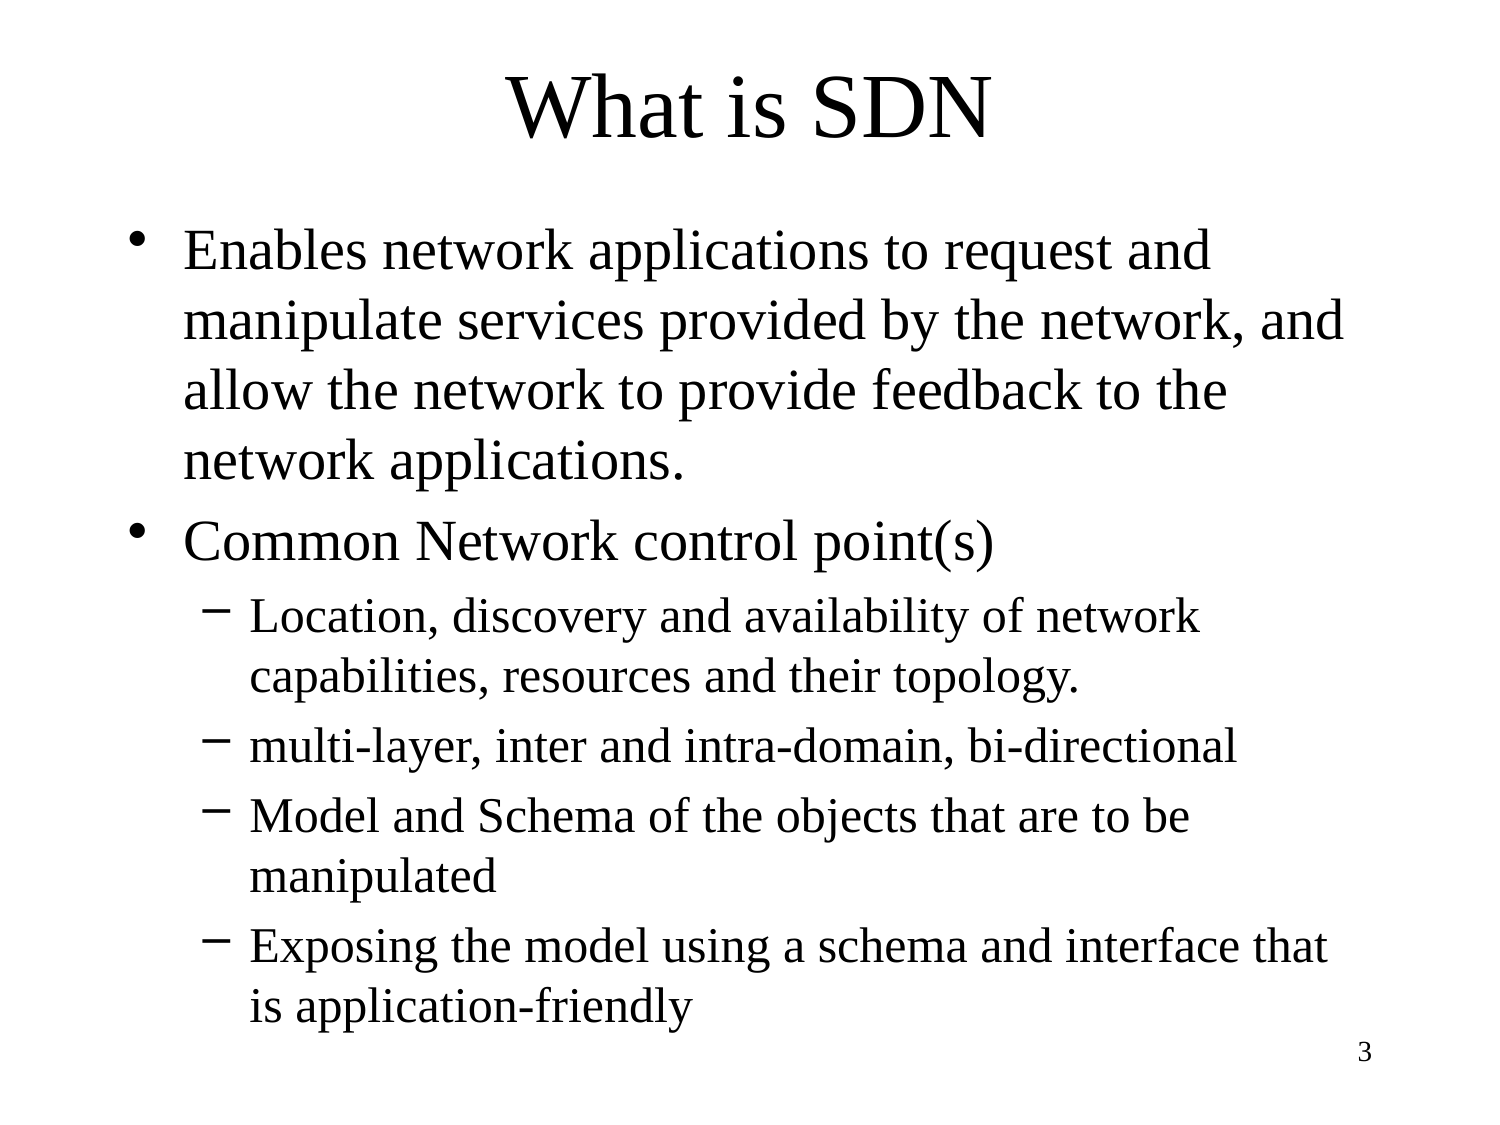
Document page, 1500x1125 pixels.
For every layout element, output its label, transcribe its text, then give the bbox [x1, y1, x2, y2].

list Enables network applications to request and manipulate services provided by the network, and allow the network to provide feedback to the network applications. Common Network control point(s) Location, discovery and availability of network capabilities, resources and their topology. multi-layer, inter and intra-domain, bi-directional Model and Schema of the objects that are to be manipulated Exposing the model using a schema and interface that is application-friendly [112, 203, 1388, 916]
title What is SDN [112, 7, 1388, 195]
slide_number 3 [1074, 1025, 1388, 1100]
